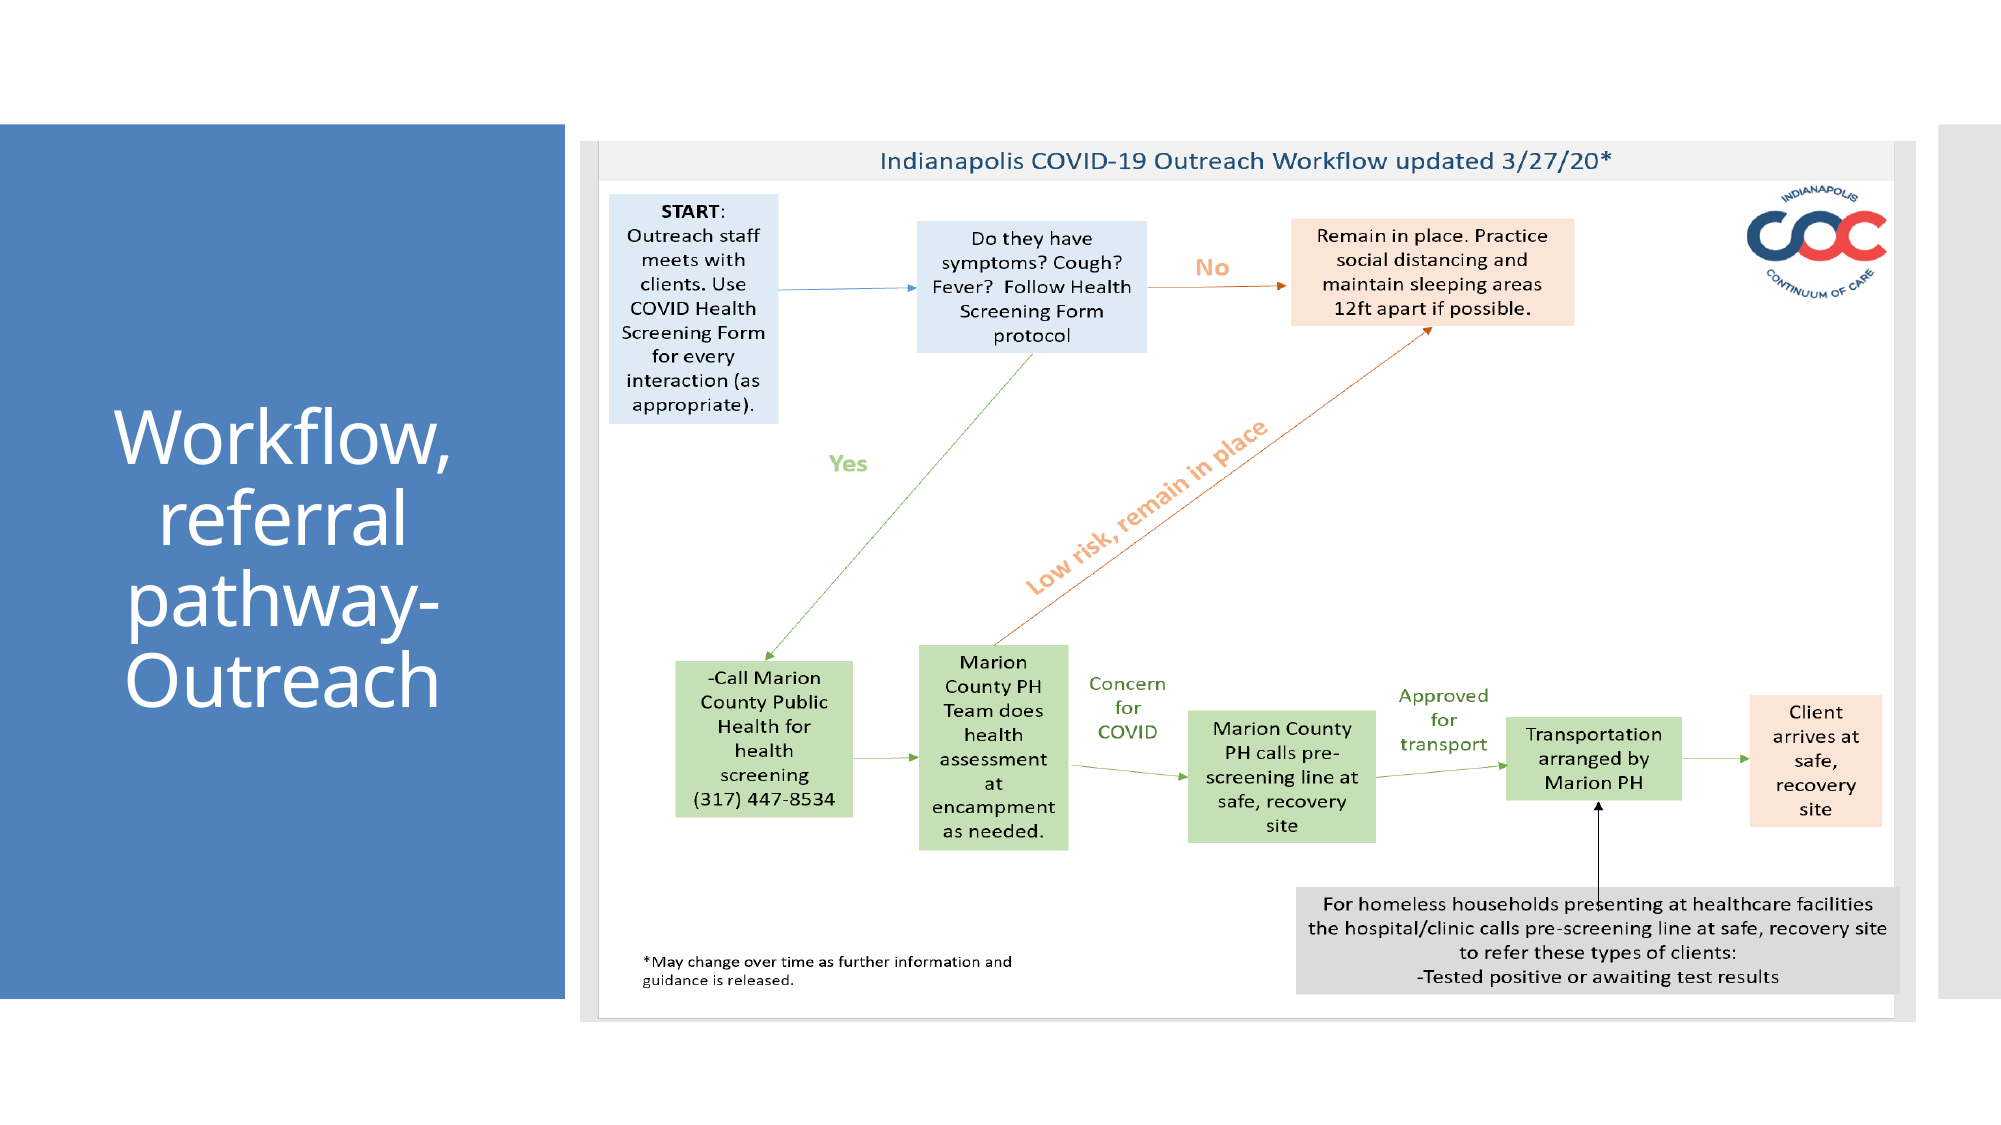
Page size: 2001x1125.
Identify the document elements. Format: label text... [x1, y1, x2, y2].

title Workflow, referral pathway- Outreach [41, 184, 525, 940]
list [579, 141, 1917, 1022]
